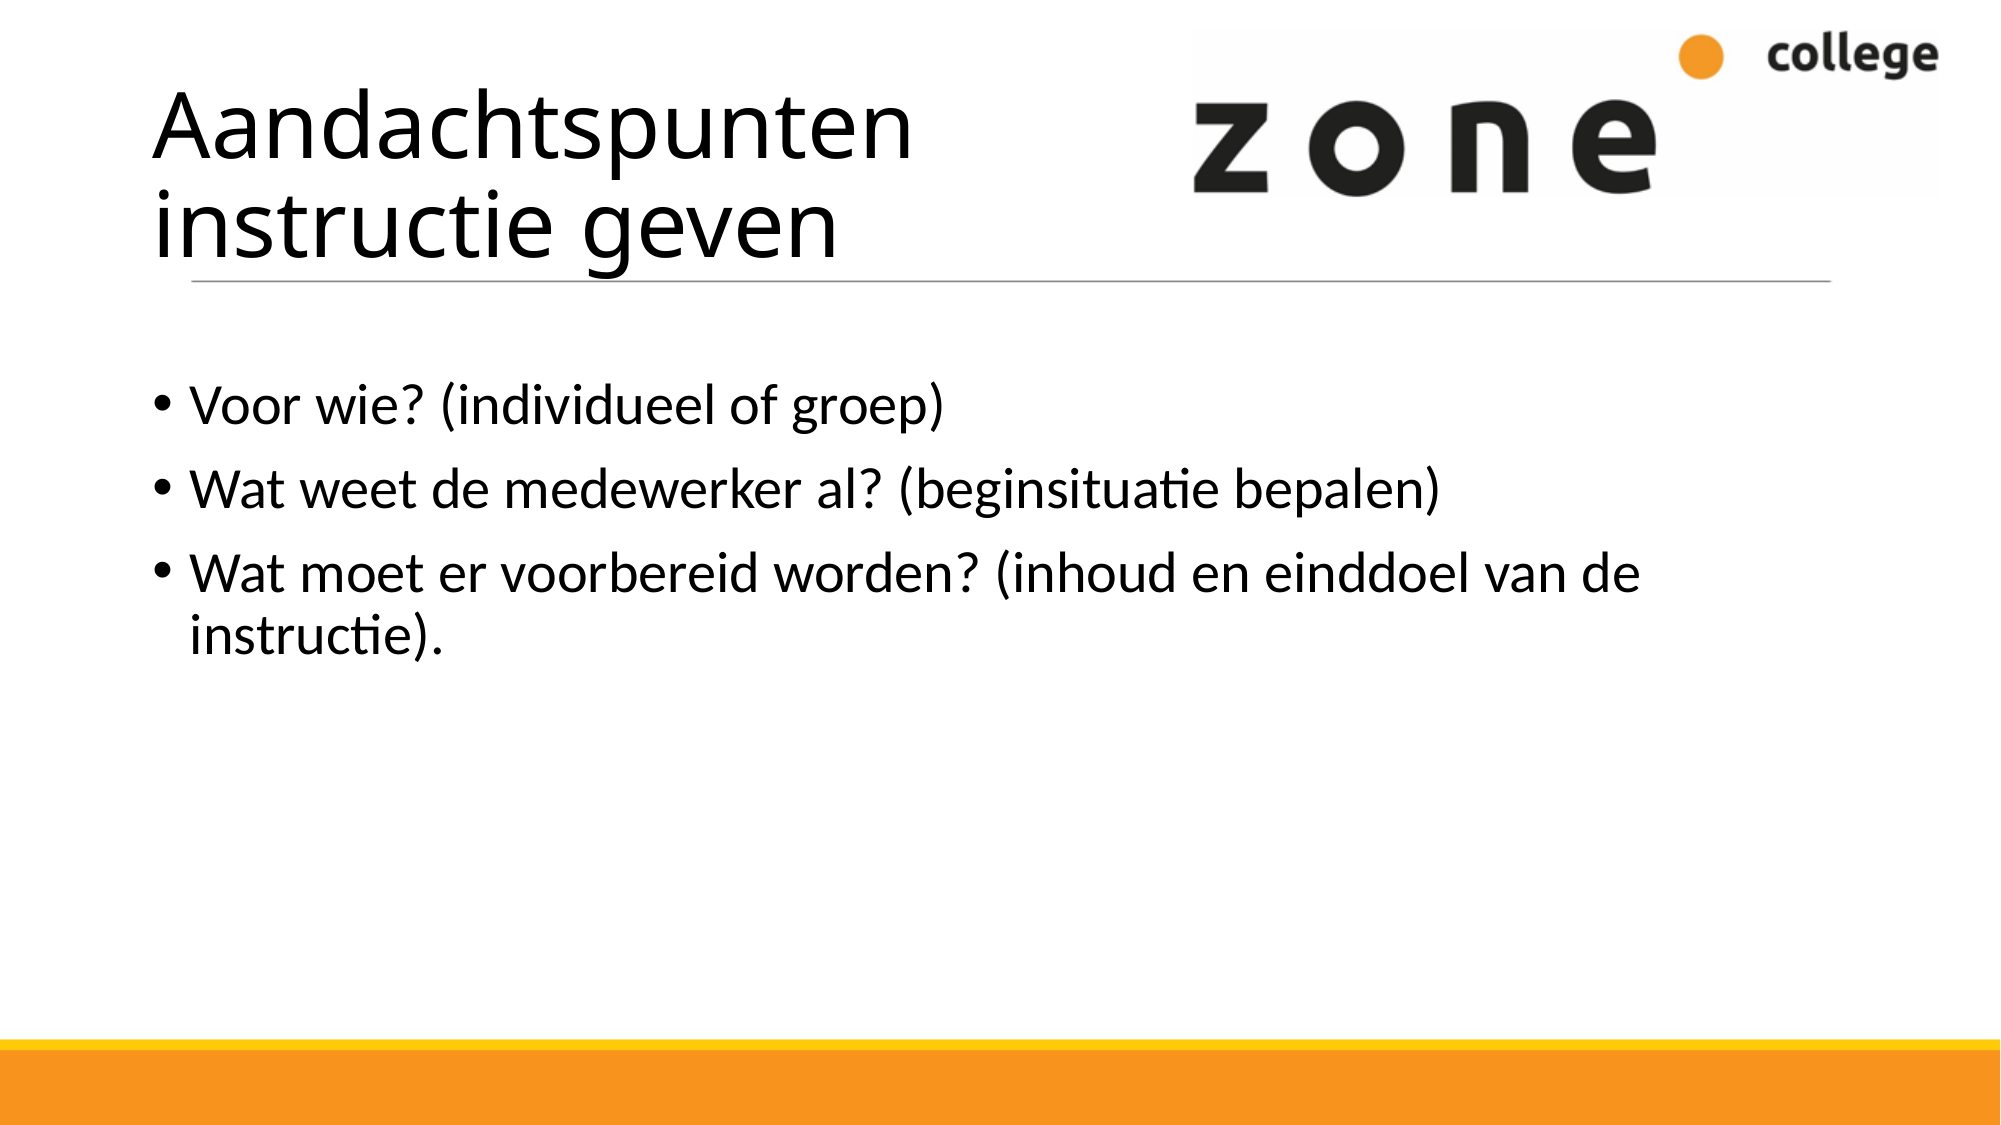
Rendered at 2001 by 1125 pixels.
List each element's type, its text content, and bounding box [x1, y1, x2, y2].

title Aandachtspunten instructie geven [137, 69, 1308, 287]
picture [0, 0, 2001, 1125]
list Voor wie? (individueel of groep) Wat weet de medewerker al? (beginsituatie bepalen) Wat moet er voorbereid worden? (inhoud en einddoel van de instructie). [137, 366, 1863, 1081]
